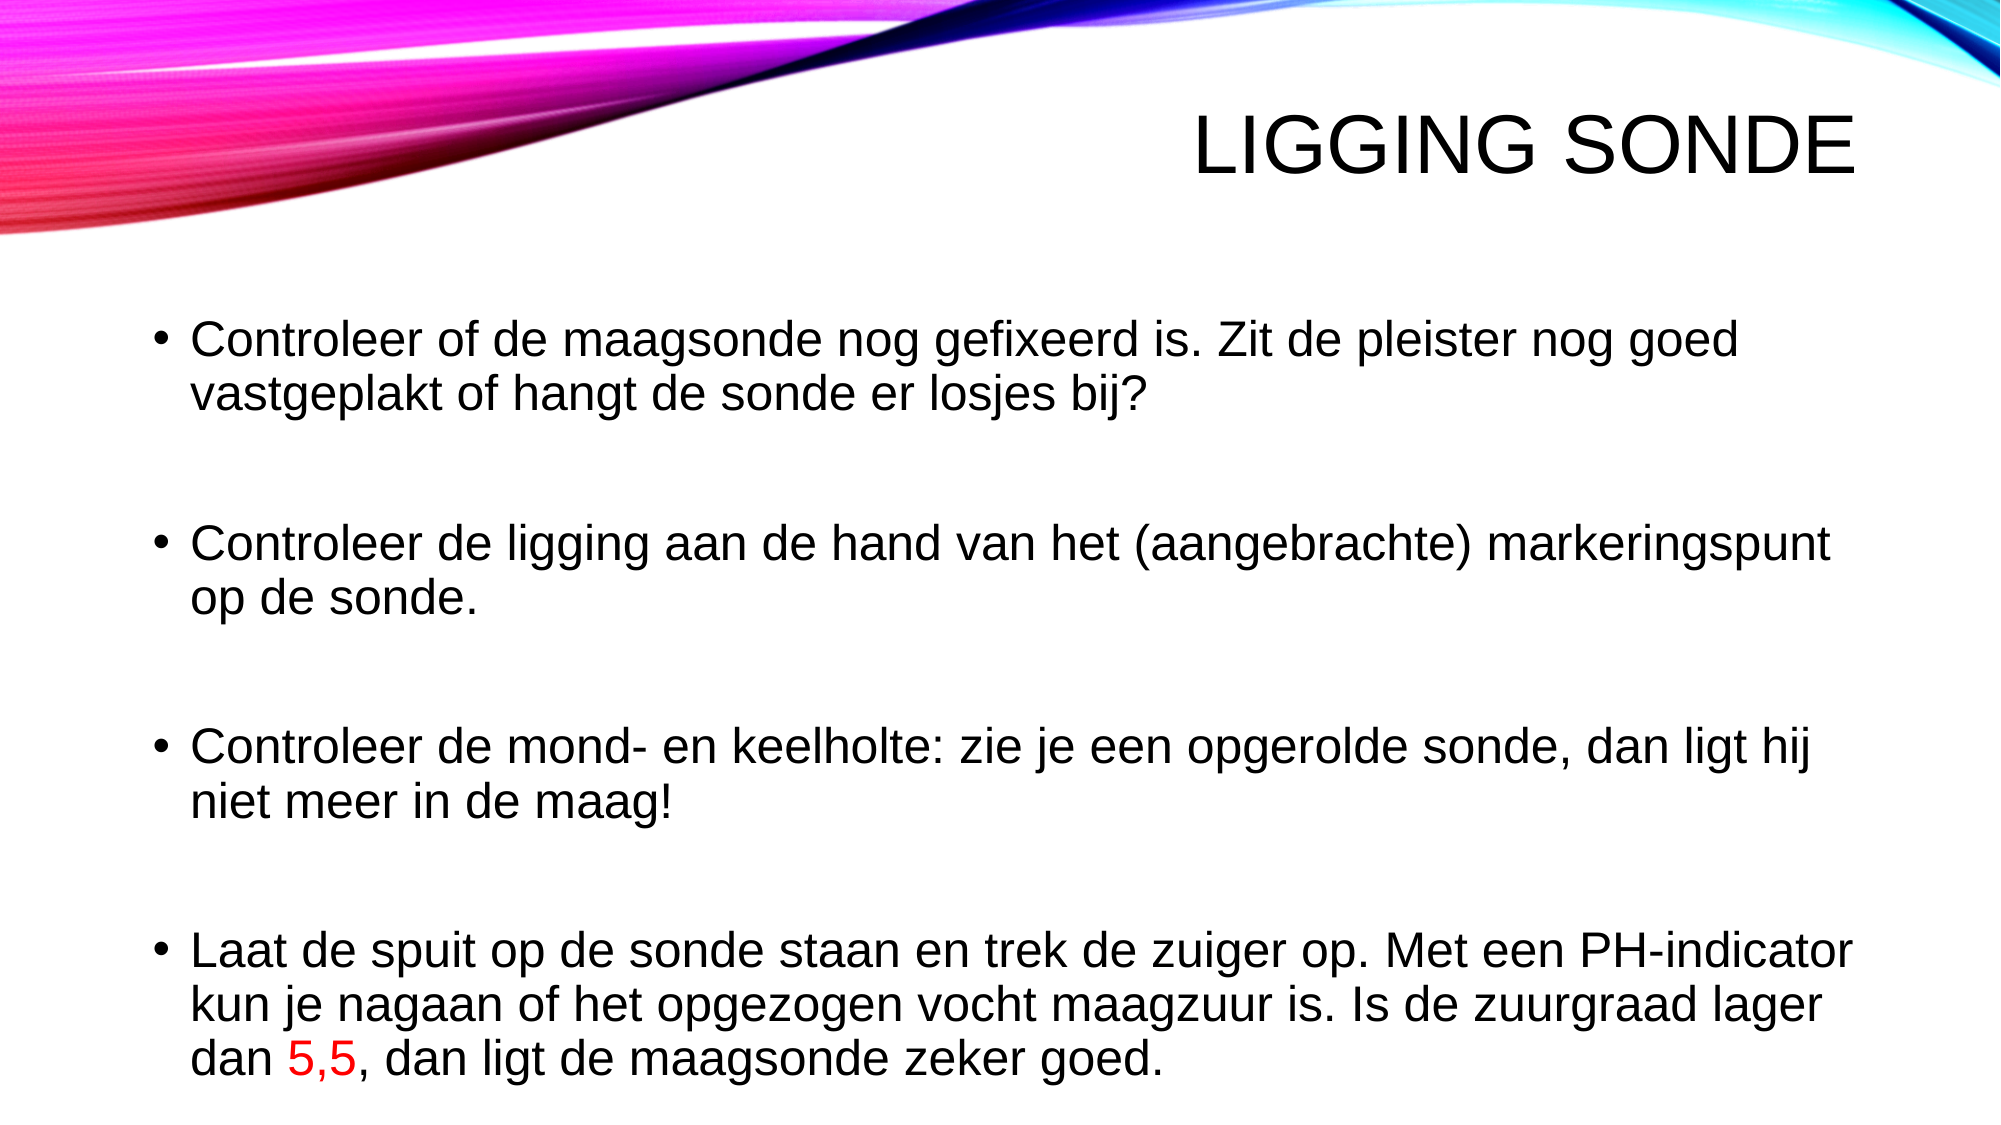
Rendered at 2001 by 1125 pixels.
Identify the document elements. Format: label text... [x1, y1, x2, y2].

picture [1910, 0, 2000, 45]
title Ligging sonde [461, 40, 1874, 253]
picture [1890, 0, 2000, 75]
picture [0, 0, 2000, 237]
list Controleer of de maagsonde nog gefixeerd is. Zit de pleister nog goed vastgeplakt of hangt de sonde er losjes bij? Controleer de ligging aan de hand van het (aangebrachte) markeringspunt op de sonde. Controleer de mond- en keelholte: zie je een opgerolde sonde, dan ligt hij niet meer in de maag! Laat de spuit op de sonde staan en trek de zuiger op. Met een PH-indicator kun je nagaan of het opgezogen vocht maagzuur is. Is de zuurgraad lager dan 5,5, dan ligt de maagsonde zeker goed. [137, 306, 1904, 1051]
